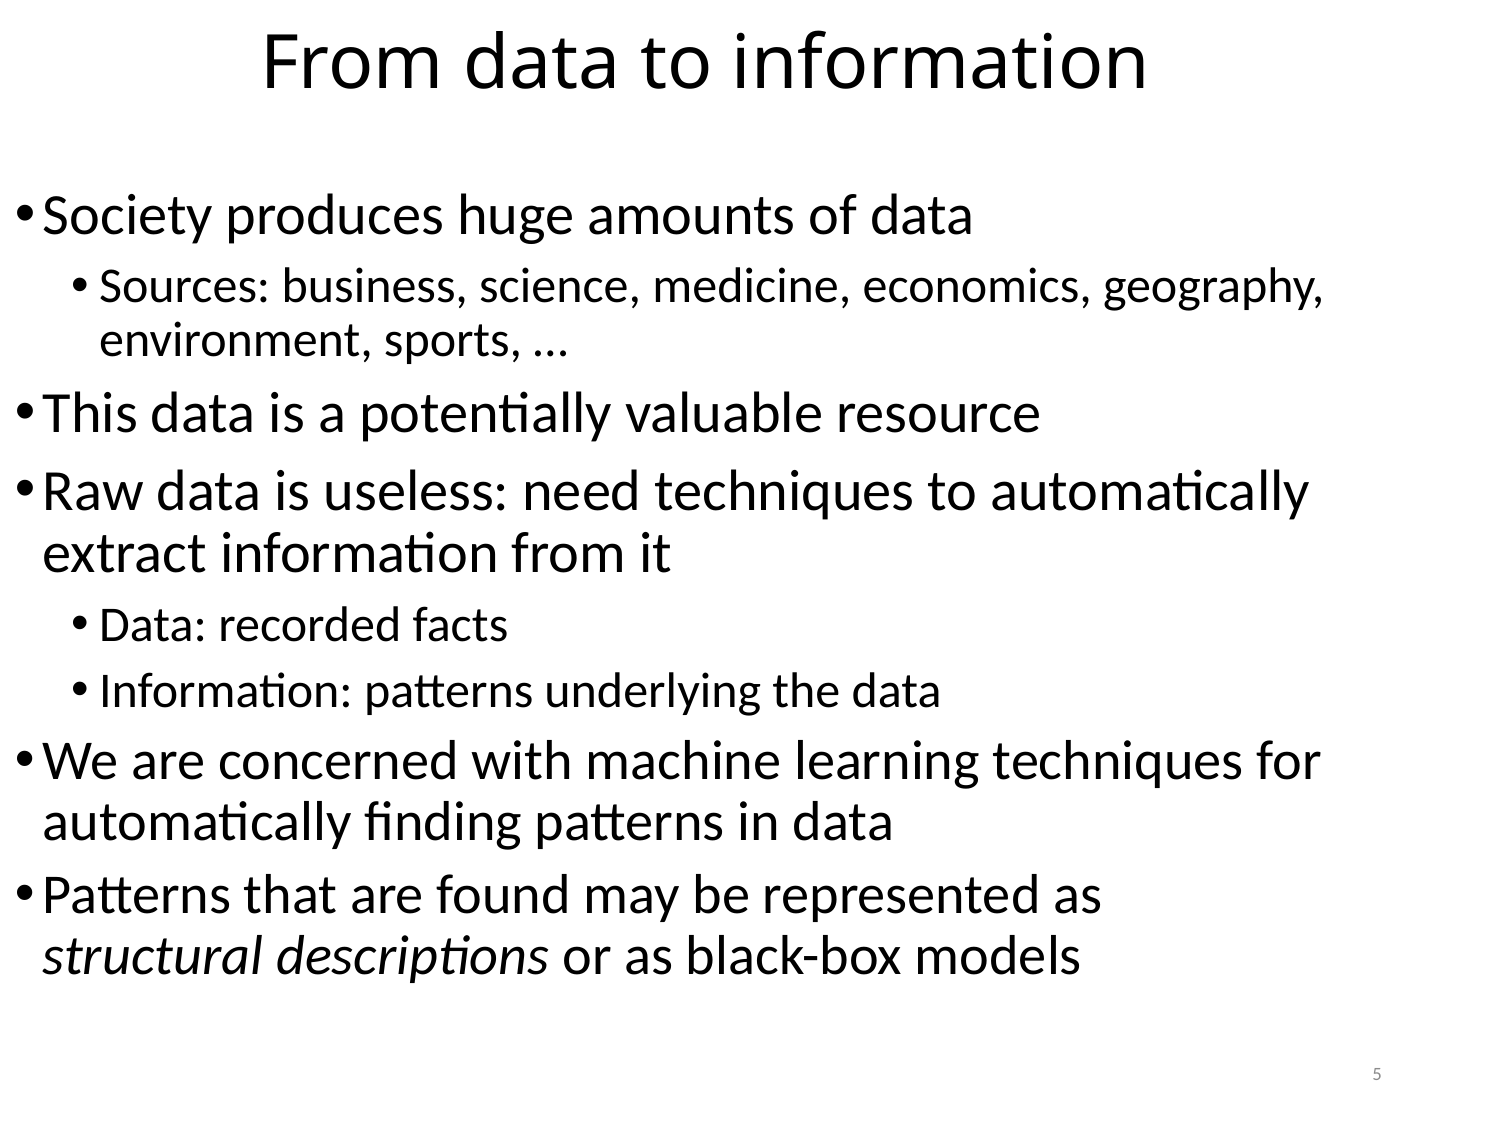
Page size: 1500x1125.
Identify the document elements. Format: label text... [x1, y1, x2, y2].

title From data to information [245, 0, 1500, 159]
list Society produces huge amounts of data Sources: business, science, medicine, economics, geography, environment, sports, … This data is a potentially valuable resource Raw data is useless: need techniques to automatically extract information from it Data: recorded facts Information: patterns underlying the data We are concerned with machine learning techniques for automatically finding patterns in data Patterns that are found may be represented as structural descriptions or as black-box models [0, 177, 1350, 994]
slide_number 5 [1059, 1042, 1397, 1103]
